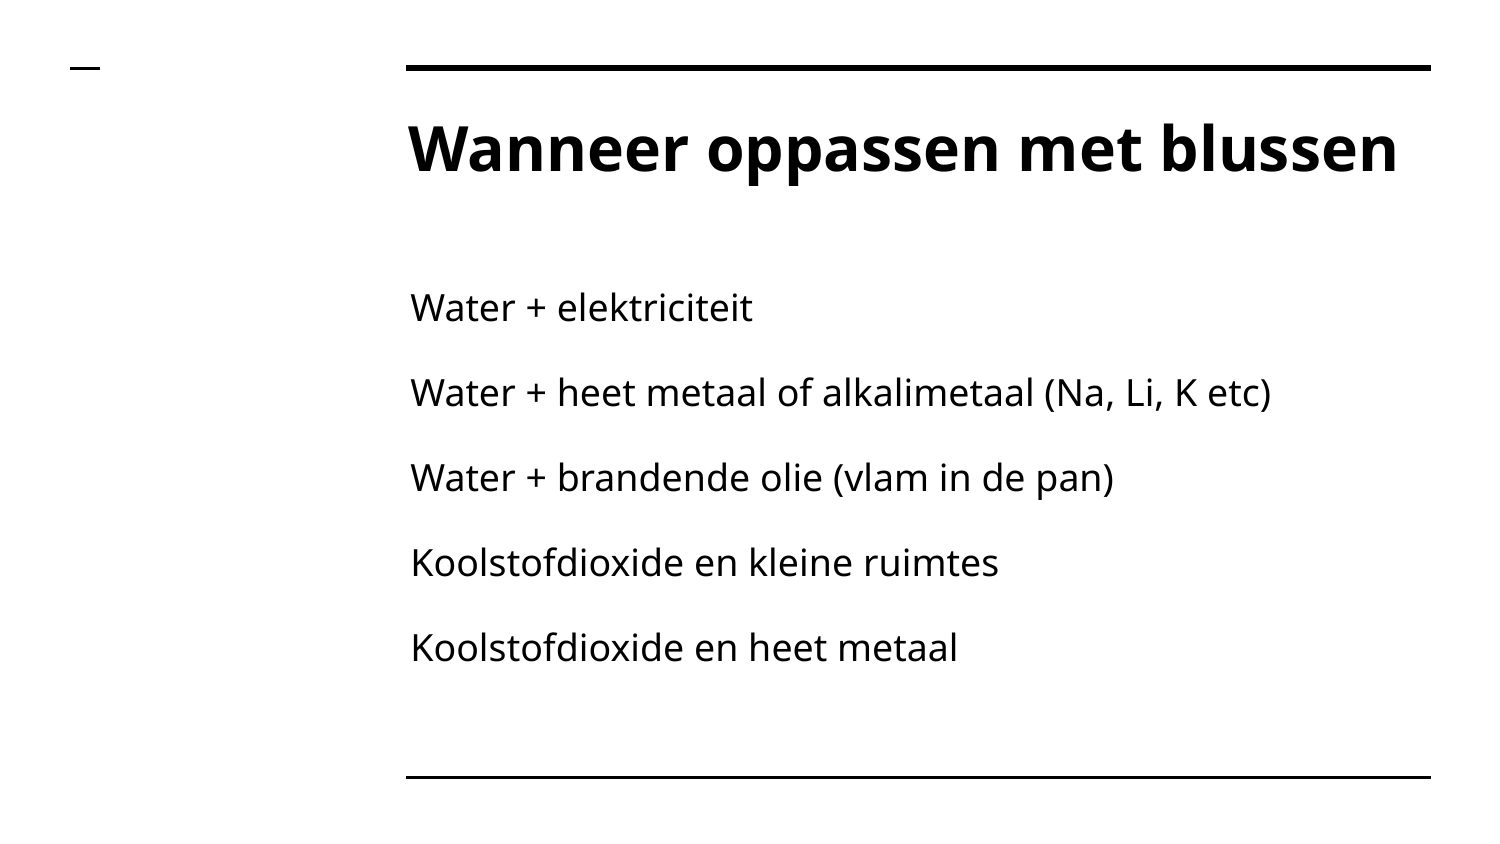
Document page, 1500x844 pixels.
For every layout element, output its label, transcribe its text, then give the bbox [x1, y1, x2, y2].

title Wanneer oppassen met blussen [393, 94, 1431, 199]
list Water + elektriciteit Water + heet metaal of alkalimetaal (Na, Li, K etc) Water + brandende olie (vlam in de pan) Koolstofdioxide en kleine ruimtes Koolstofdioxide en heet metaal [395, 261, 1433, 755]
